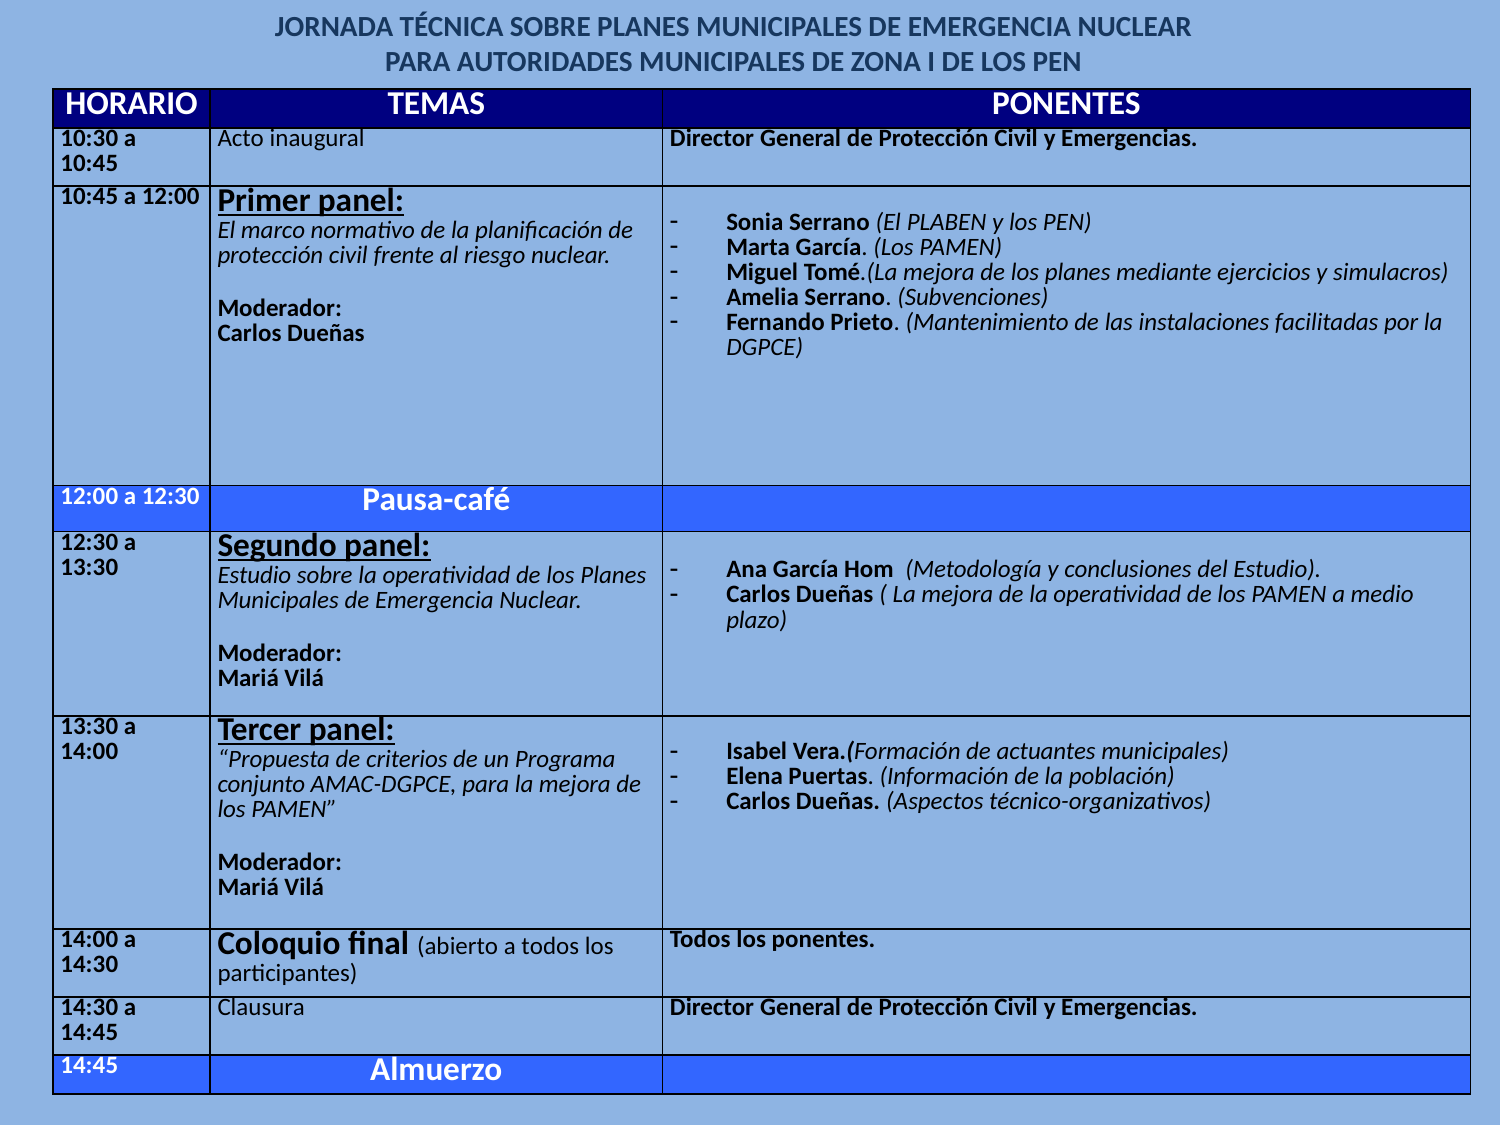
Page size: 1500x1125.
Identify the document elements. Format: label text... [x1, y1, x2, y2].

table_cell Clausura [211, 998, 662, 1054]
table_cell Almuerzo [211, 1056, 662, 1093]
table_cell 10:30 a 10:45 [54, 129, 209, 185]
table_cell 14:45 [54, 1056, 209, 1093]
table_cell [663, 1056, 1470, 1093]
table_cell Tercer panel: “Propuesta de criterios de un Programa conjunto AMAC-DGPCE, para la mejora de los PAMEN” Moderador: Mariá Vilá [211, 717, 662, 928]
table_cell 14:30 a 14:45 [54, 998, 209, 1054]
table_cell Ana García Hom (Metodología y conclusiones del Estudio). Carlos Dueñas ( La mejora de la operatividad de los PAMEN a medio plazo) [663, 532, 1470, 715]
table_header PONENTES [663, 90, 1470, 127]
table_header TEMAS [211, 90, 662, 127]
table_cell Director General de Protección Civil y Emergencias. [663, 998, 1470, 1054]
table_header HORARIO [54, 90, 209, 127]
table_cell [663, 486, 1470, 531]
table_cell 10:45 a 12:00 [54, 187, 209, 485]
table_cell Todos los ponentes. [663, 930, 1470, 996]
table_cell 12:30 a 13:30 [54, 532, 209, 715]
table_cell Isabel Vera.(Formación de actuantes municipales) Elena Puertas. (Información de la población) Carlos Dueñas. (Aspectos técnico-organizativos) [663, 717, 1470, 928]
table_cell 14:00 a 14:30 [54, 930, 209, 996]
table_cell 12:00 a 12:30 [54, 486, 209, 531]
table_cell Sonia Serrano (El PLABEN y los PEN) Marta García. (Los PAMEN) Miguel Tomé.(La mejora de los planes mediante ejercicios y simulacros) Amelia Serrano. (Subvenciones) Fernando Prieto. (Mantenimiento de las instalaciones facilitadas por la DGPCE) [663, 187, 1470, 485]
text_box JORNADA TÉCNICA SOBRE PLANES MUNICIPALES DE EMERGENCIA NUCLEAR PARA AUTORIDADES MUNICIPALES DE ZONA I DE LOS PEN [259, 0, 1208, 85]
table_cell Acto inaugural [211, 129, 662, 185]
table_cell 13:30 a 14:00 [54, 717, 209, 928]
table_cell Director General de Protección Civil y Emergencias. [663, 129, 1470, 185]
table_cell Primer panel: El marco normativo de la planificación de protección civil frente al riesgo nuclear. Moderador: Carlos Dueñas [211, 187, 662, 485]
table_cell Segundo panel: Estudio sobre la operatividad de los Planes Municipales de Emergencia Nuclear. Moderador: Mariá Vilá [211, 532, 662, 715]
table_cell Pausa-café [211, 486, 662, 531]
table_cell Coloquio final (abierto a todos los participantes) [211, 930, 662, 996]
